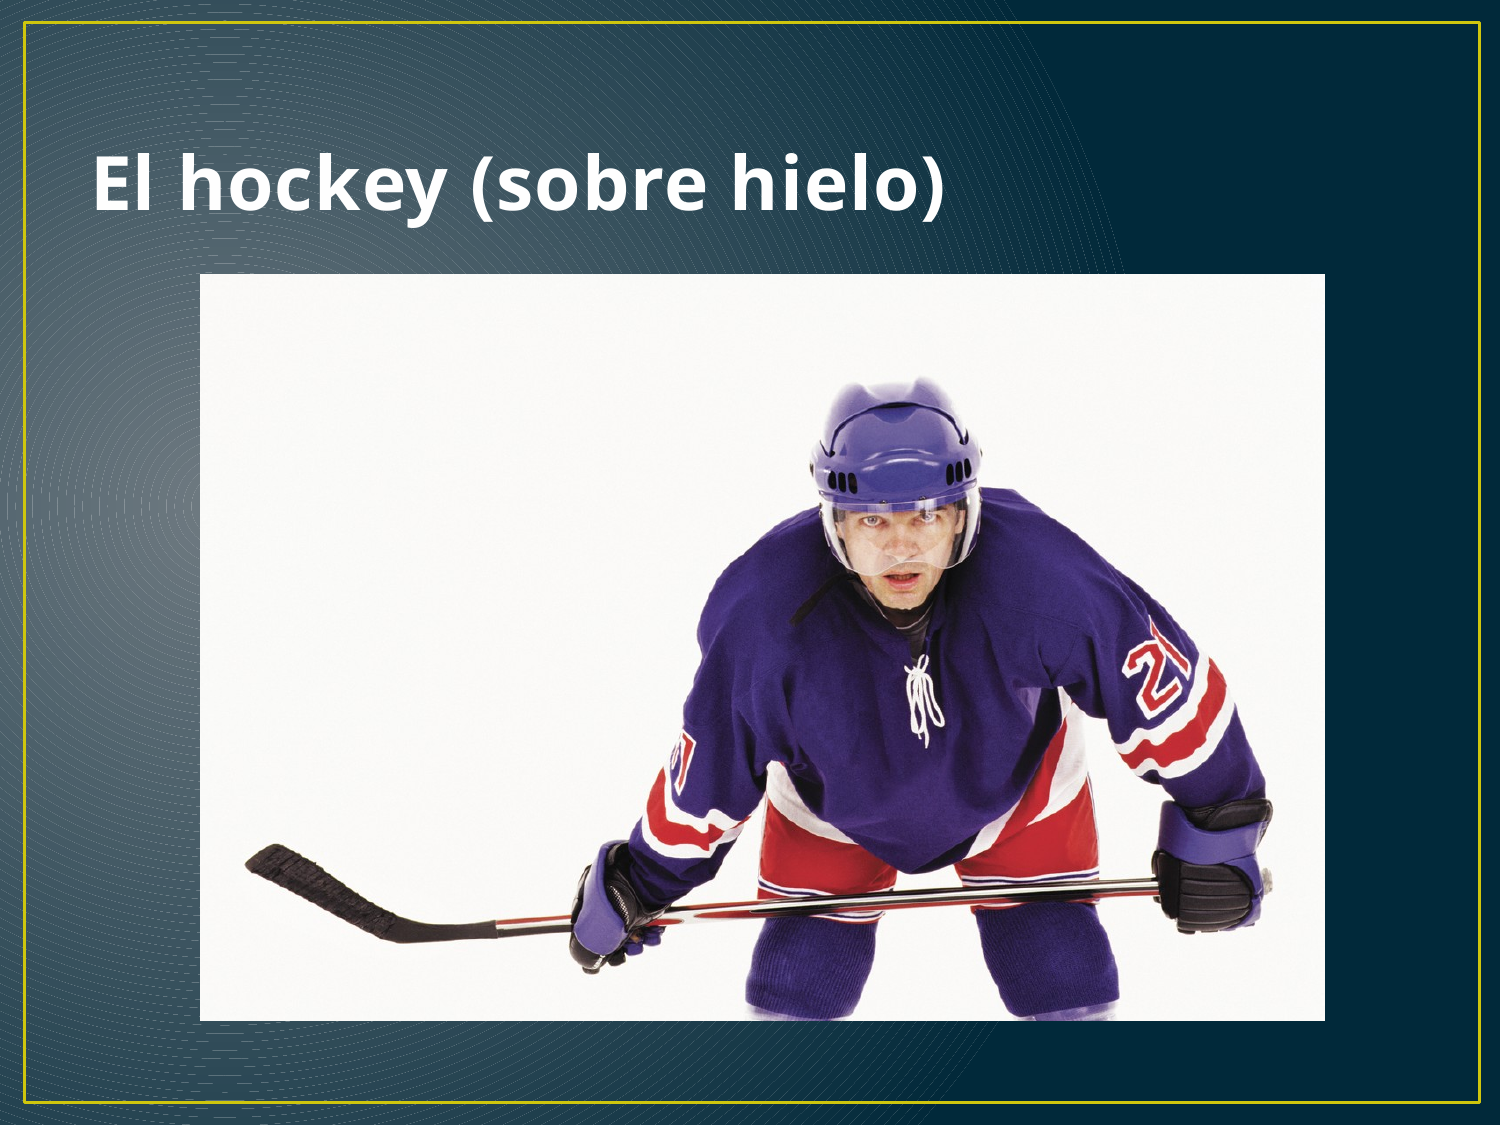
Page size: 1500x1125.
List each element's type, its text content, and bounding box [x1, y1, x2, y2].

picture [949, 1026, 963, 1035]
picture [199, 268, 1324, 1021]
title El hockey (sobre hielo) [75, 45, 1425, 233]
